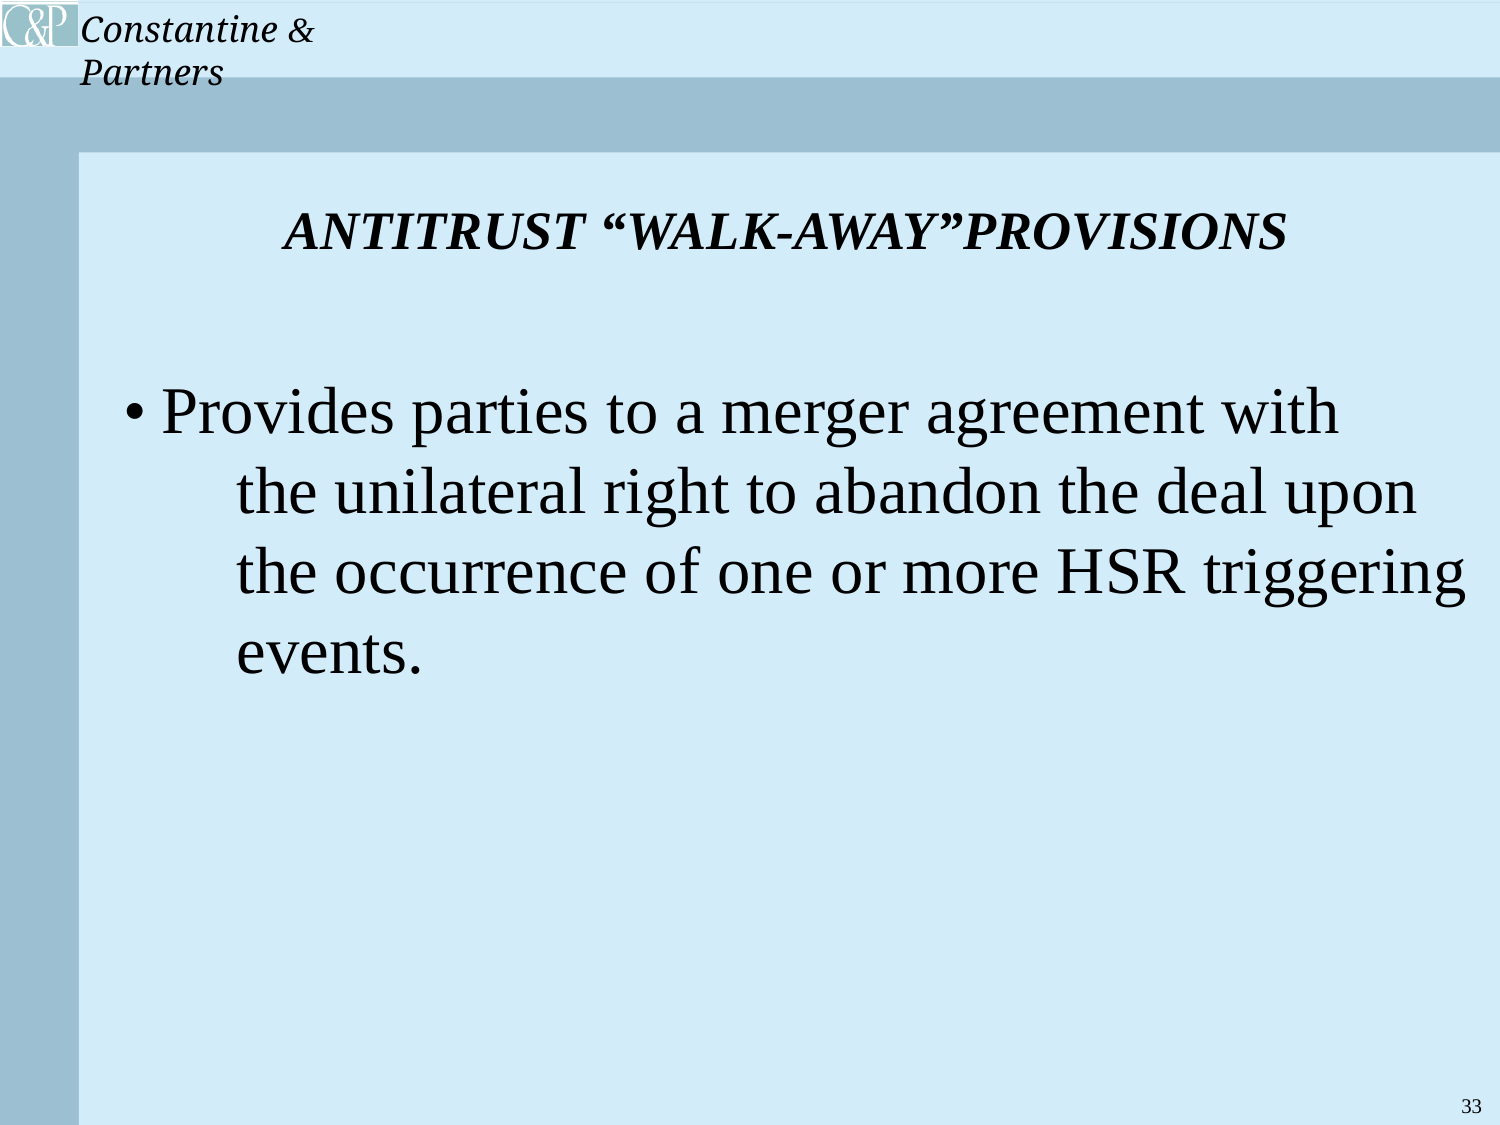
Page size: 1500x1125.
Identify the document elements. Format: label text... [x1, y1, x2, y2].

text_box • Provides parties to a merger agreement with the unilateral right to abandon the deal upon the occurrence of one or more HSR triggering events. [70, 359, 1498, 695]
text_box ANTITRUST “WALK-AWAY”PROVISIONS [74, 122, 1500, 268]
